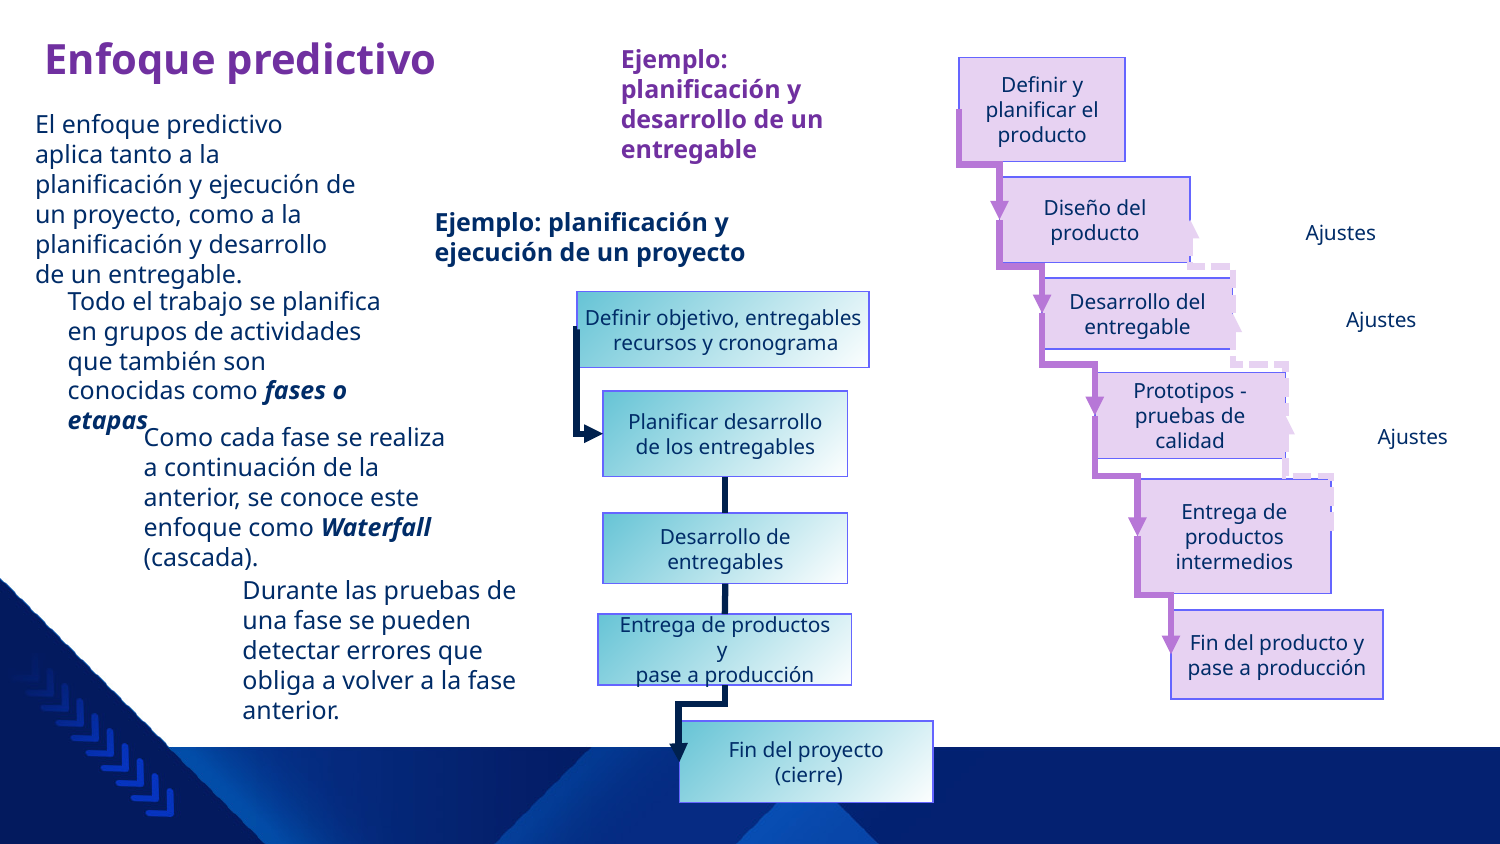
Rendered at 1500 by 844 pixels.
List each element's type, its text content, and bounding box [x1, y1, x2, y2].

text_box Durante las pruebas de una fase se pueden detectar errores que obliga a volver a la fase anterior. [227, 567, 414, 732]
text_box Como cada fase se realiza a continuación de la anterior, se conoce este enfoque como Waterfall (cascada). [128, 414, 414, 579]
text_box Todo el trabajo se planifica en grupos de actividades que también son conocidas como fases o etapas [52, 277, 405, 443]
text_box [605, 35, 1500, 700]
picture [0, 0, 1500, 844]
title Enfoque predictivo [29, 22, 550, 94]
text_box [419, 198, 934, 803]
text_box El enfoque predictivo aplica tanto a la planificación y ejecución de un proyecto, como a la planificación y desarrollo de un entregable. [20, 101, 372, 296]
